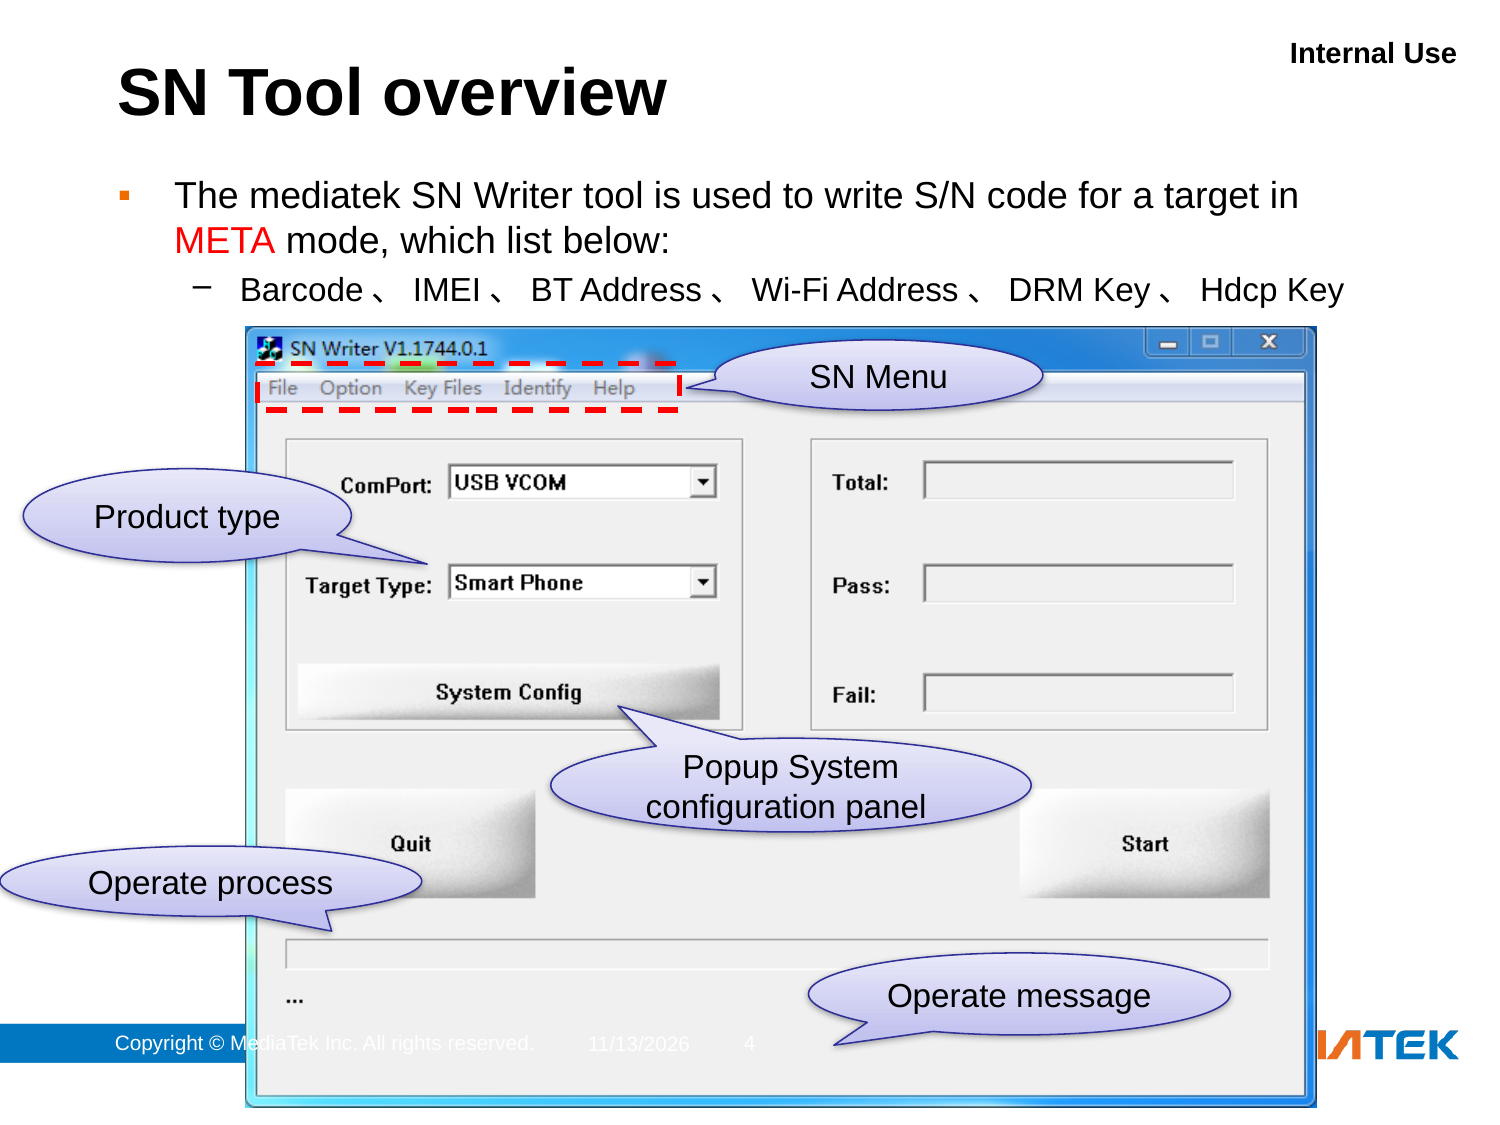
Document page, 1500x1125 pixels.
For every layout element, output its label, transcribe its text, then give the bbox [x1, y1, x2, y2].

text_box Operate process [0, 845, 239, 918]
text_box Product type [22, 467, 239, 564]
picture [244, 326, 1459, 1108]
title SN Tool overview [101, 34, 1425, 144]
list The mediatek SN Writer tool is used to write S/N code for a target in META mode, which list below: Barcode、IMEI、BT Address、Wi-Fi Address、DRM Key、Hdcp Key [102, 163, 1425, 978]
picture [0, 1023, 99, 1063]
footer Copyright © MediaTek Inc. All rights reserved. [99, 1022, 239, 1090]
